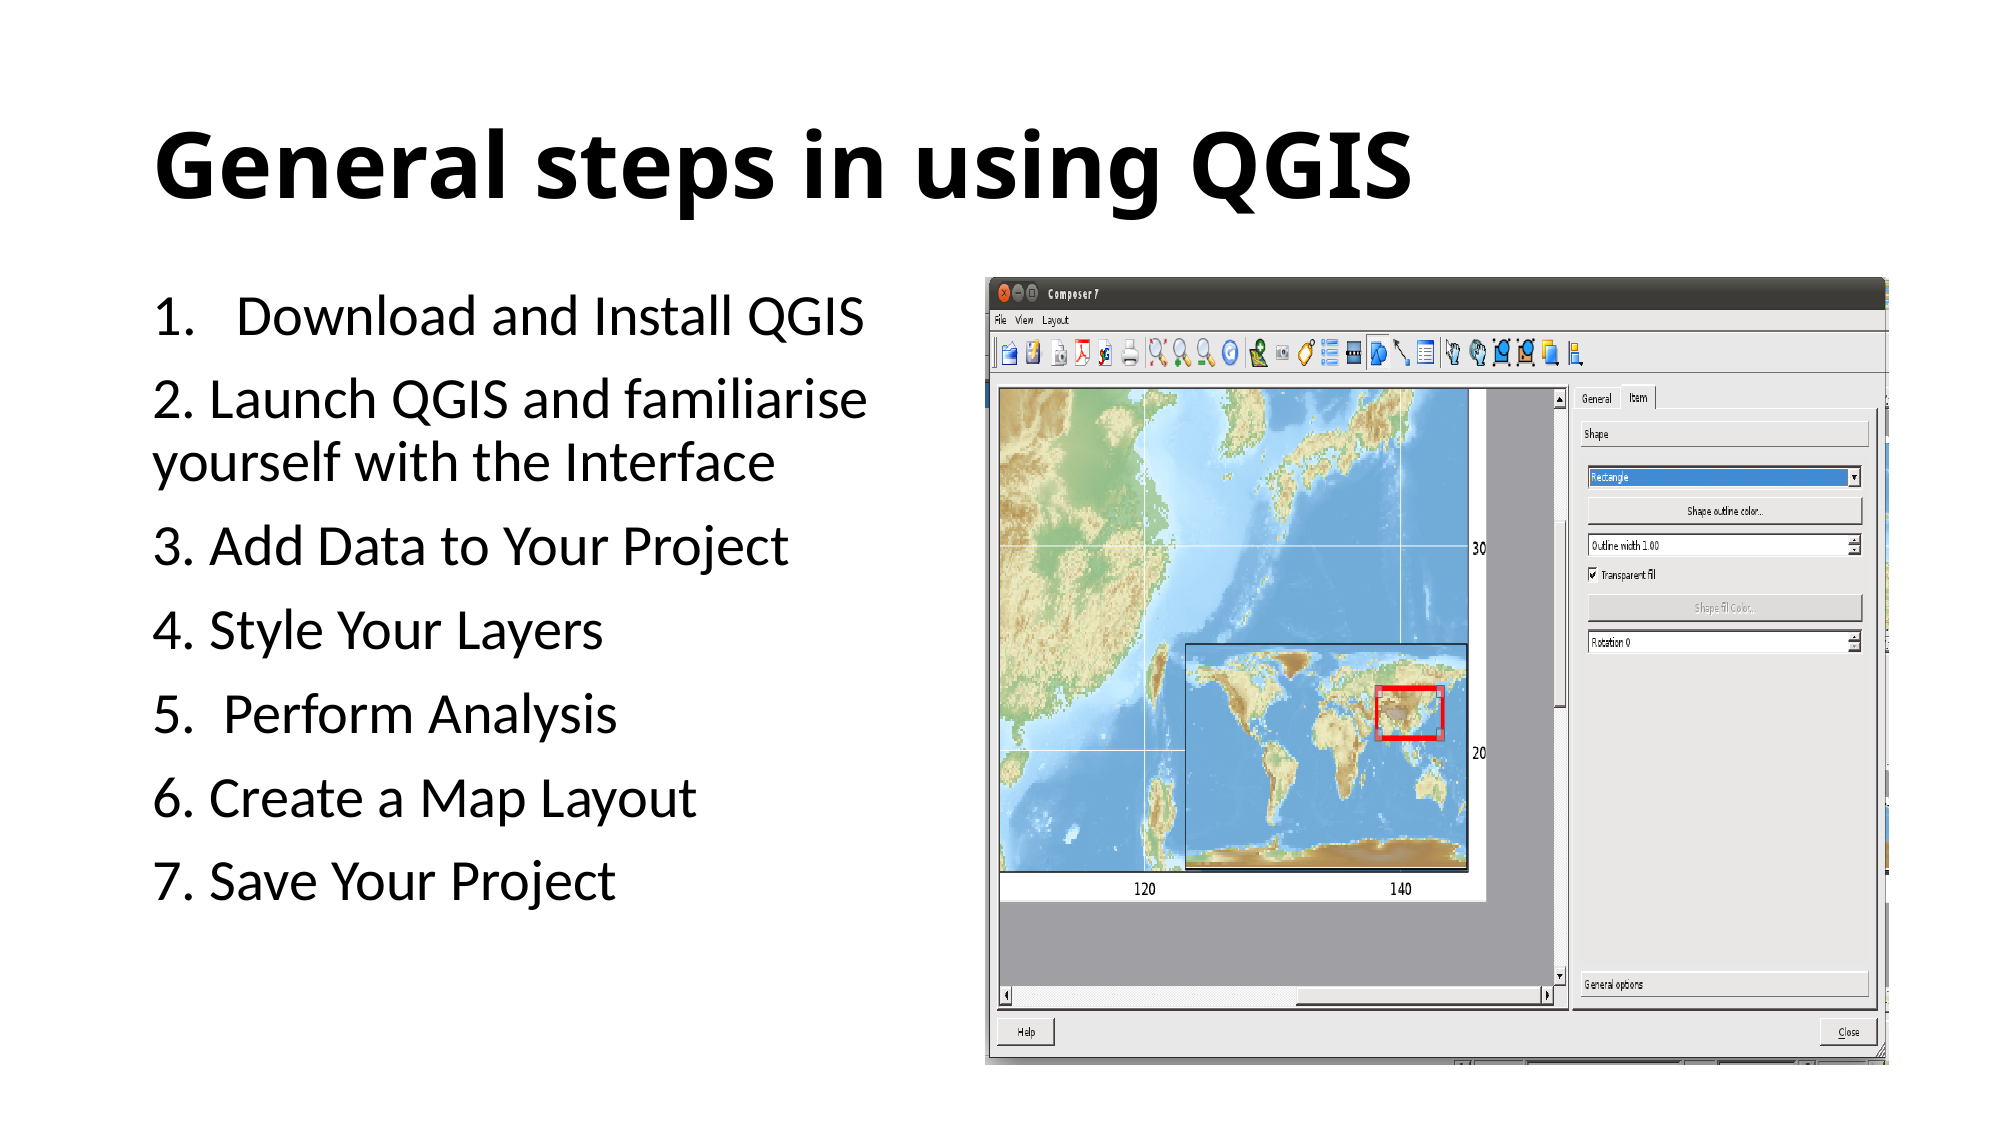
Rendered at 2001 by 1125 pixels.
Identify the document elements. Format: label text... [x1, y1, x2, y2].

list Download and Install QGIS 2. Launch QGIS and familiarise yourself with the Interface 3. Add Data to Your Project 4. Style Your Layers 5. Perform Analysis 6. Create a Map Layout 7. Save Your Project [137, 277, 985, 1066]
title General steps in using QGIS [137, 59, 1863, 277]
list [985, 277, 1889, 1066]
